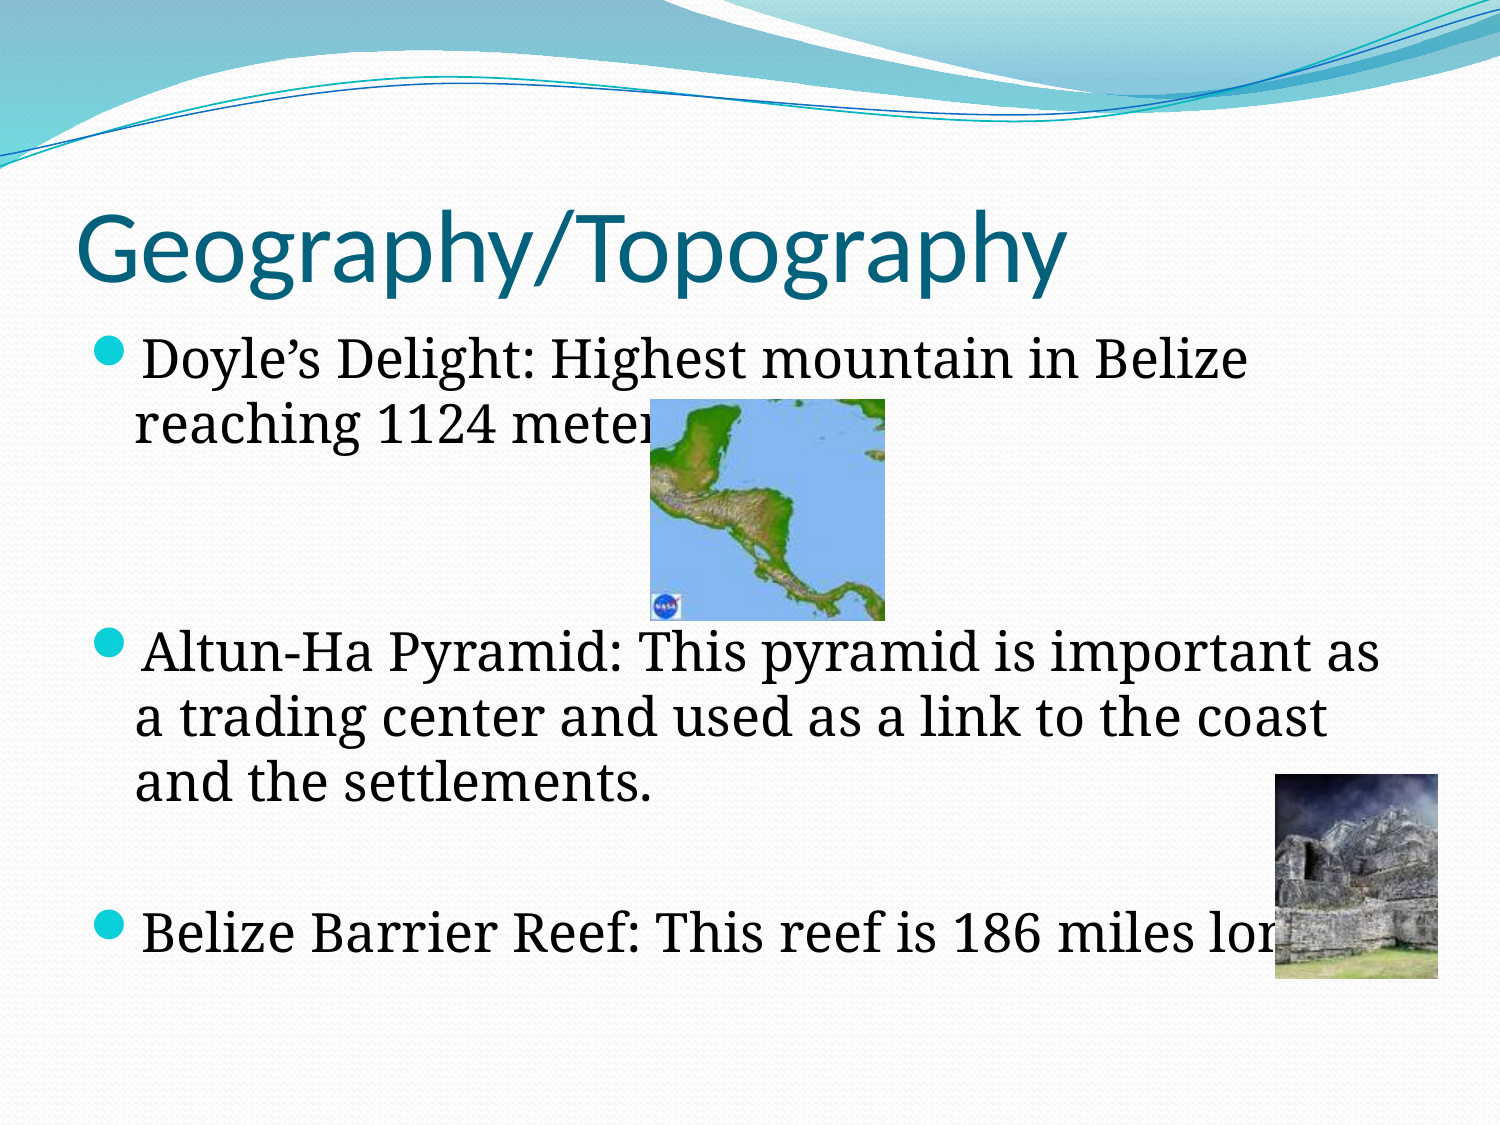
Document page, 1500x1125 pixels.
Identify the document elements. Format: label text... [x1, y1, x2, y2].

picture [1274, 774, 1438, 979]
picture [649, 399, 885, 621]
list Doyle’s Delight: Highest mountain in Belize reaching 1124 meters tall. Altun-Ha Pyramid: This pyramid is important as a trading center and used as a link to the coast and the settlements. Belize Barrier Reef: This reef is 186 miles long. [75, 317, 1425, 1038]
title Geography/Topography [75, 115, 1425, 303]
